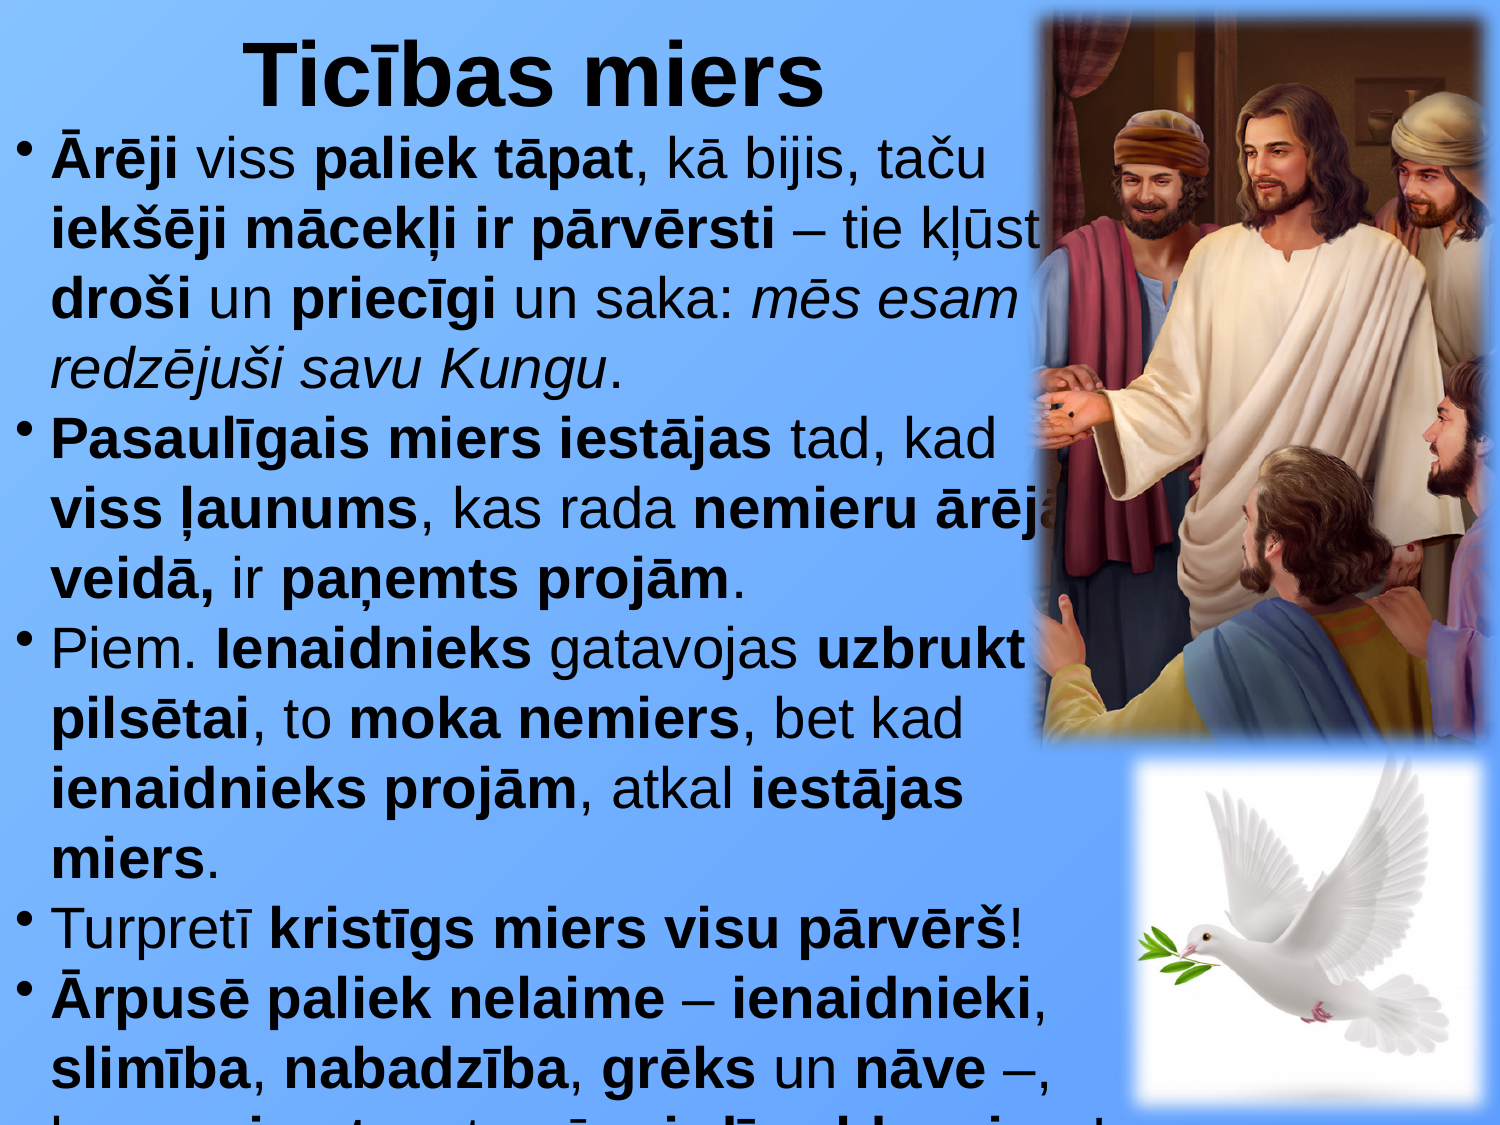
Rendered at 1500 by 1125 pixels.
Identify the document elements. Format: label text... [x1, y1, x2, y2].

text_box Ārēji viss paliek tāpat, kā bijis, taču iekšēji mācekļi ir pārvērsti – tie kļūst droši un priecīgi un saka: mēs esam redzējuši savu Kungu. Pasaulīgais miers iestājas tad, kad viss ļaunums, kas rada nemieru ārējā veidā, ir paņemts projām. Piem. Ienaidnieks gatavojas uzbrukt pilsētai, to moka nemiers, bet kad ienaidnieks projām, atkal iestājas miers. Turpretī kristīgs miers visu pārvērš! Ārpusē paliek nelaime – ienaidnieki, slimība, nabadzība, grēks un nāve –, kas nerimstas, tomēr sirdī valda miers! [0, 113, 1110, 1125]
title Ticības miers [0, 0, 1020, 113]
picture [1022, 0, 1500, 1125]
